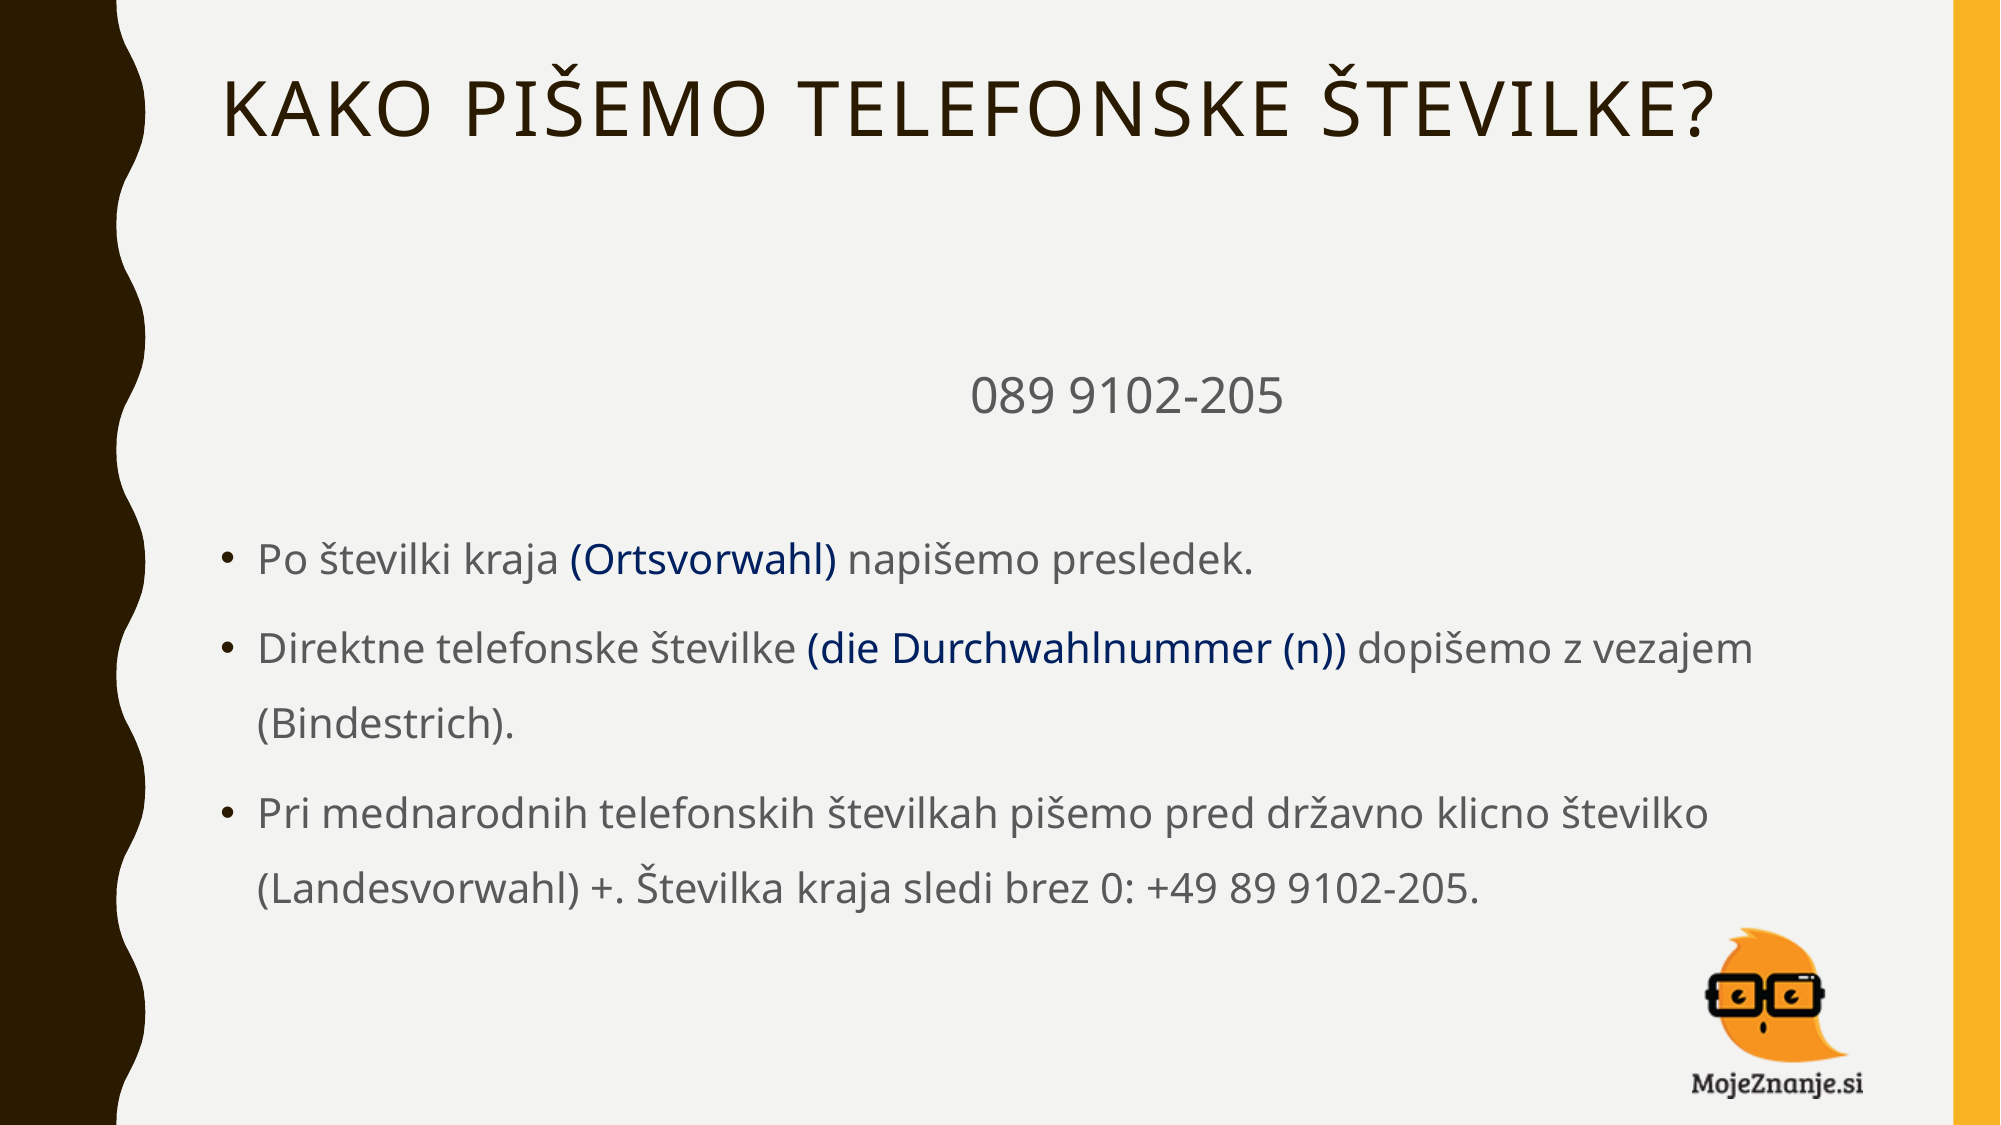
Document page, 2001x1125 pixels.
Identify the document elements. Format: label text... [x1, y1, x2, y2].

title Kako pišemo telefonske številke? [205, 62, 1875, 280]
picture [1692, 965, 1863, 1099]
list 089 9102-205 Po številki kraja (Ortsvorwahl) napišemo presledek. Direktne telefonske številke (die Durchwahlnummer (n)) dopišemo z vezajem (Bindestrich). Pri mednarodnih telefonskih številkah pišemo pred državno klicno številko (Landesvorwahl) +. Številka kraja sledi brez 0: +49 89 9102-205. [205, 280, 1875, 965]
